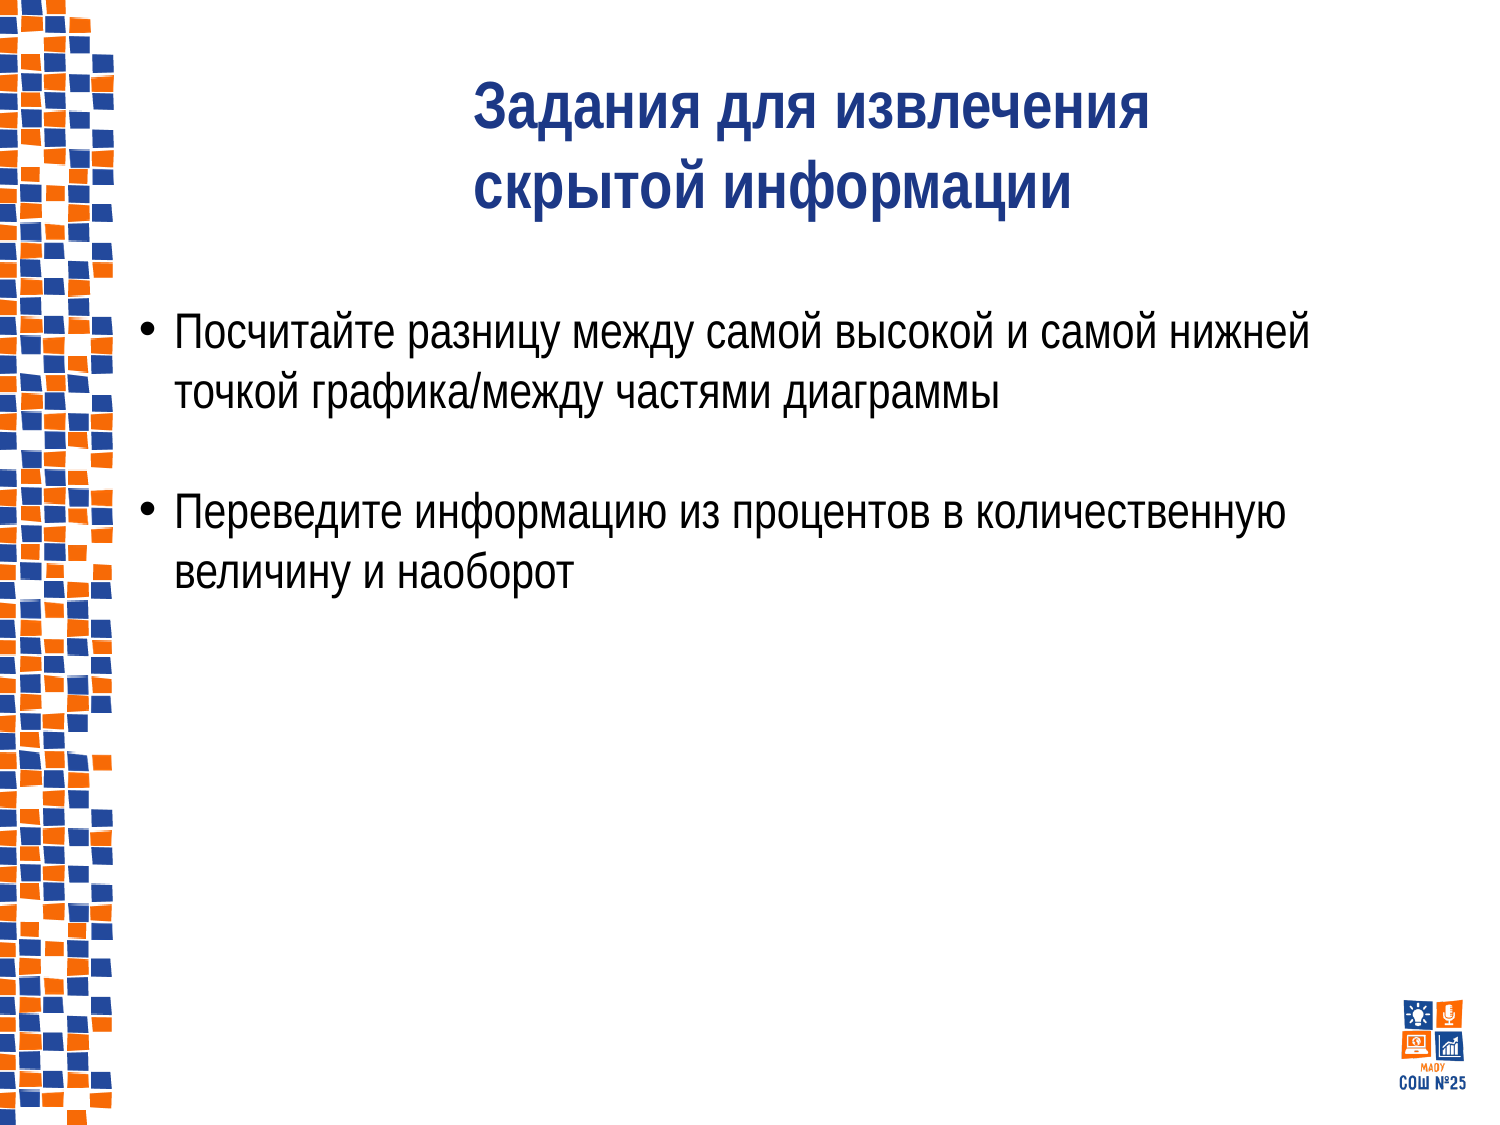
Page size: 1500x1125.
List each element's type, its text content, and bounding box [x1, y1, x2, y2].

text_box Посчитайте разницу между самой высокой и самой нижней точкой графика/между частями диаграммы Переведите информацию из процентов в количественную величину и наоборот [187, 290, 1459, 606]
text_box Задания для извлечения скрытой информации [458, 54, 1183, 230]
picture [1399, 999, 1467, 1090]
picture [0, 0, 184, 1125]
